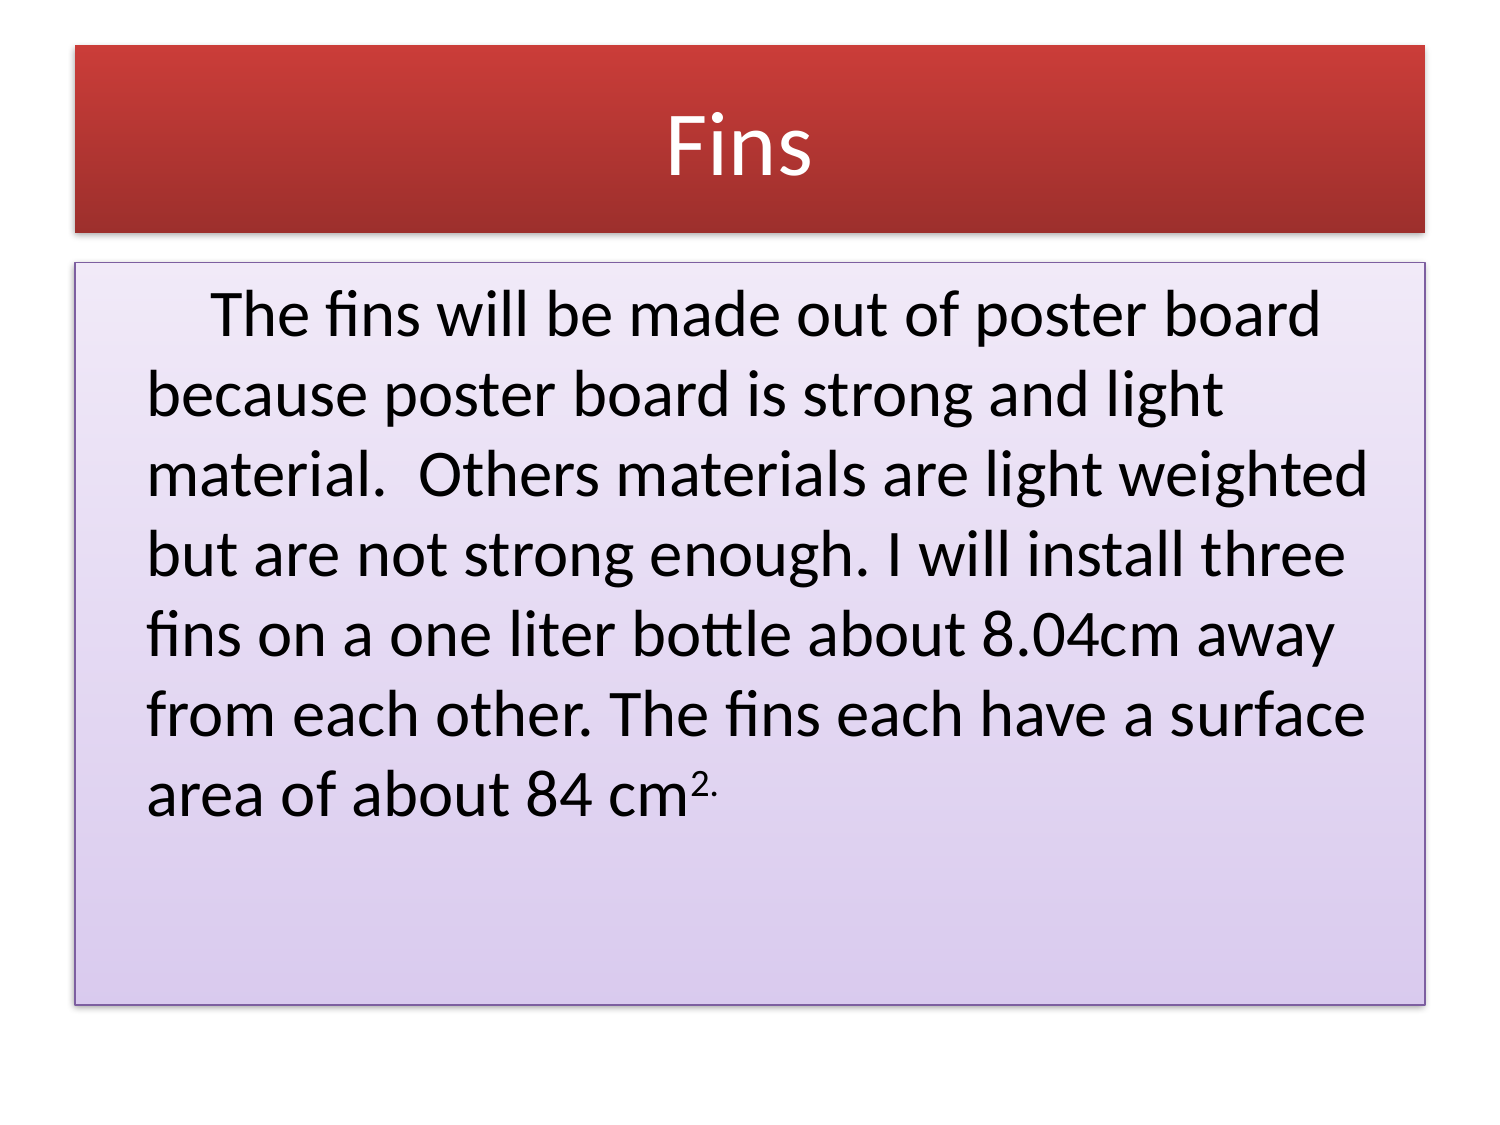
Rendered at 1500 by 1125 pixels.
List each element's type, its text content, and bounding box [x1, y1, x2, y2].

title Fins [75, 45, 1425, 233]
list The fins will be made out of poster board because poster board is strong and light material. Others materials are light weighted but are not strong enough. I will install three fins on a one liter bottle about 8.04cm away from each other. The fins each have a surface area of about 84 cm2. [74, 262, 1426, 1006]
